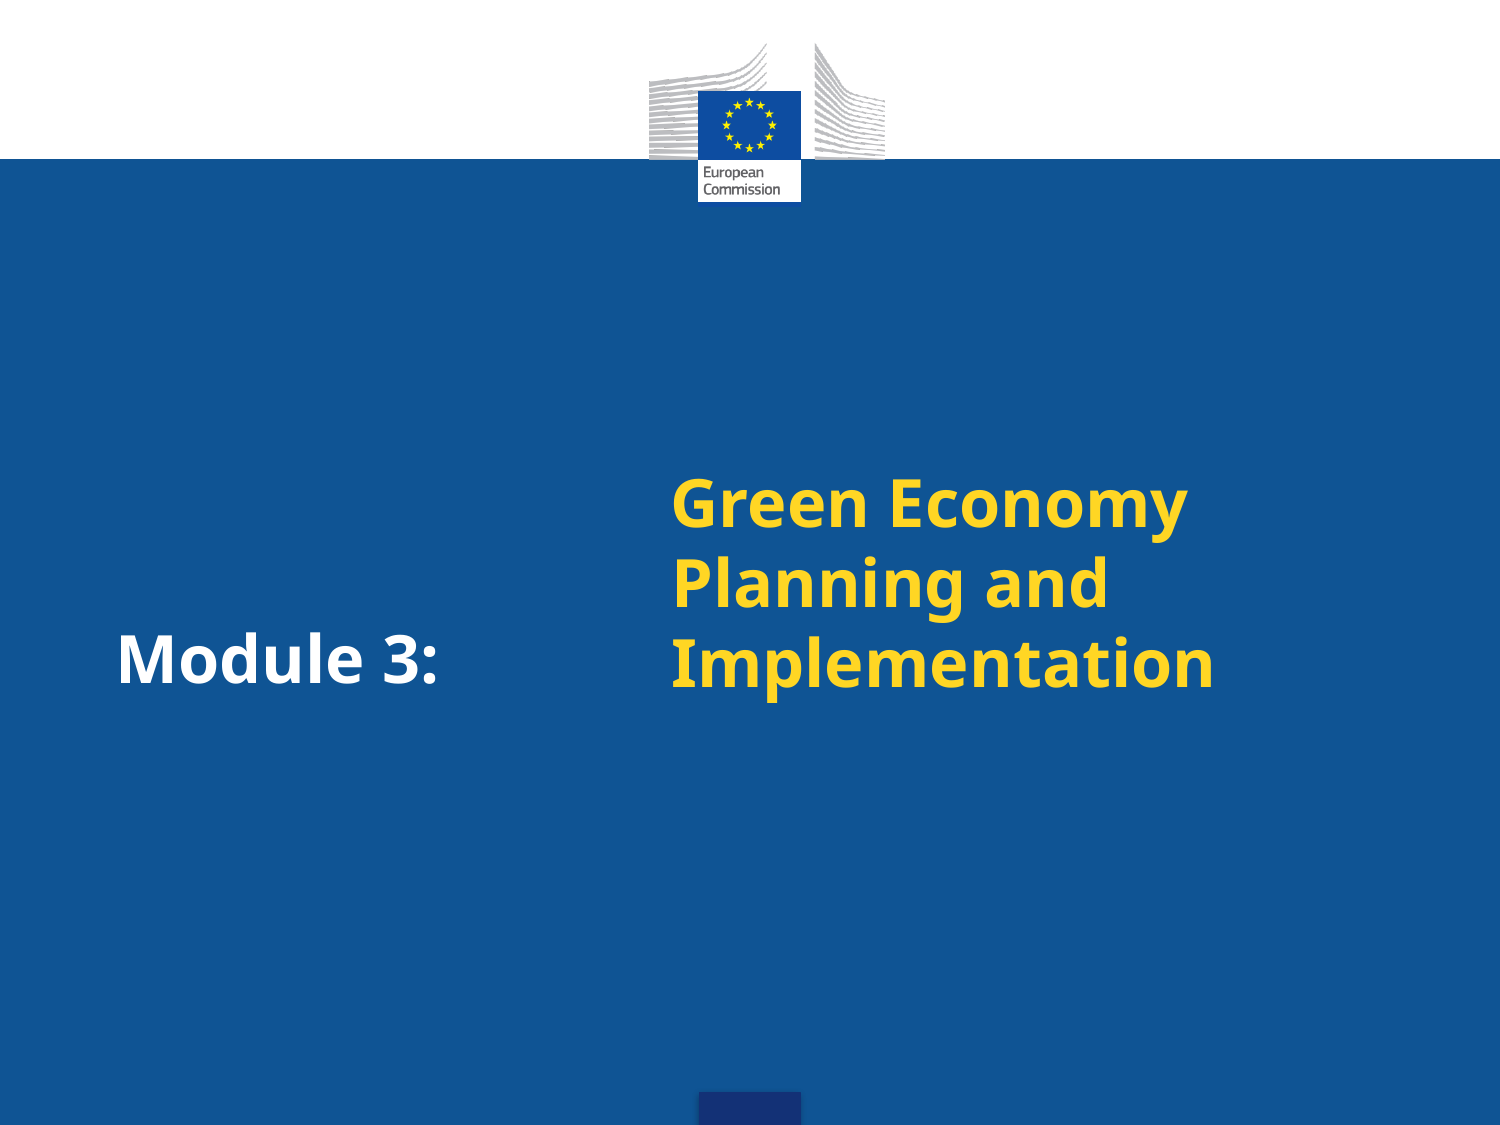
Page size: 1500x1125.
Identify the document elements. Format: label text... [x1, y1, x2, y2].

title Green Economy Planning and Implementation [655, 515, 1483, 609]
subtitle Module 3: [100, 609, 1500, 894]
